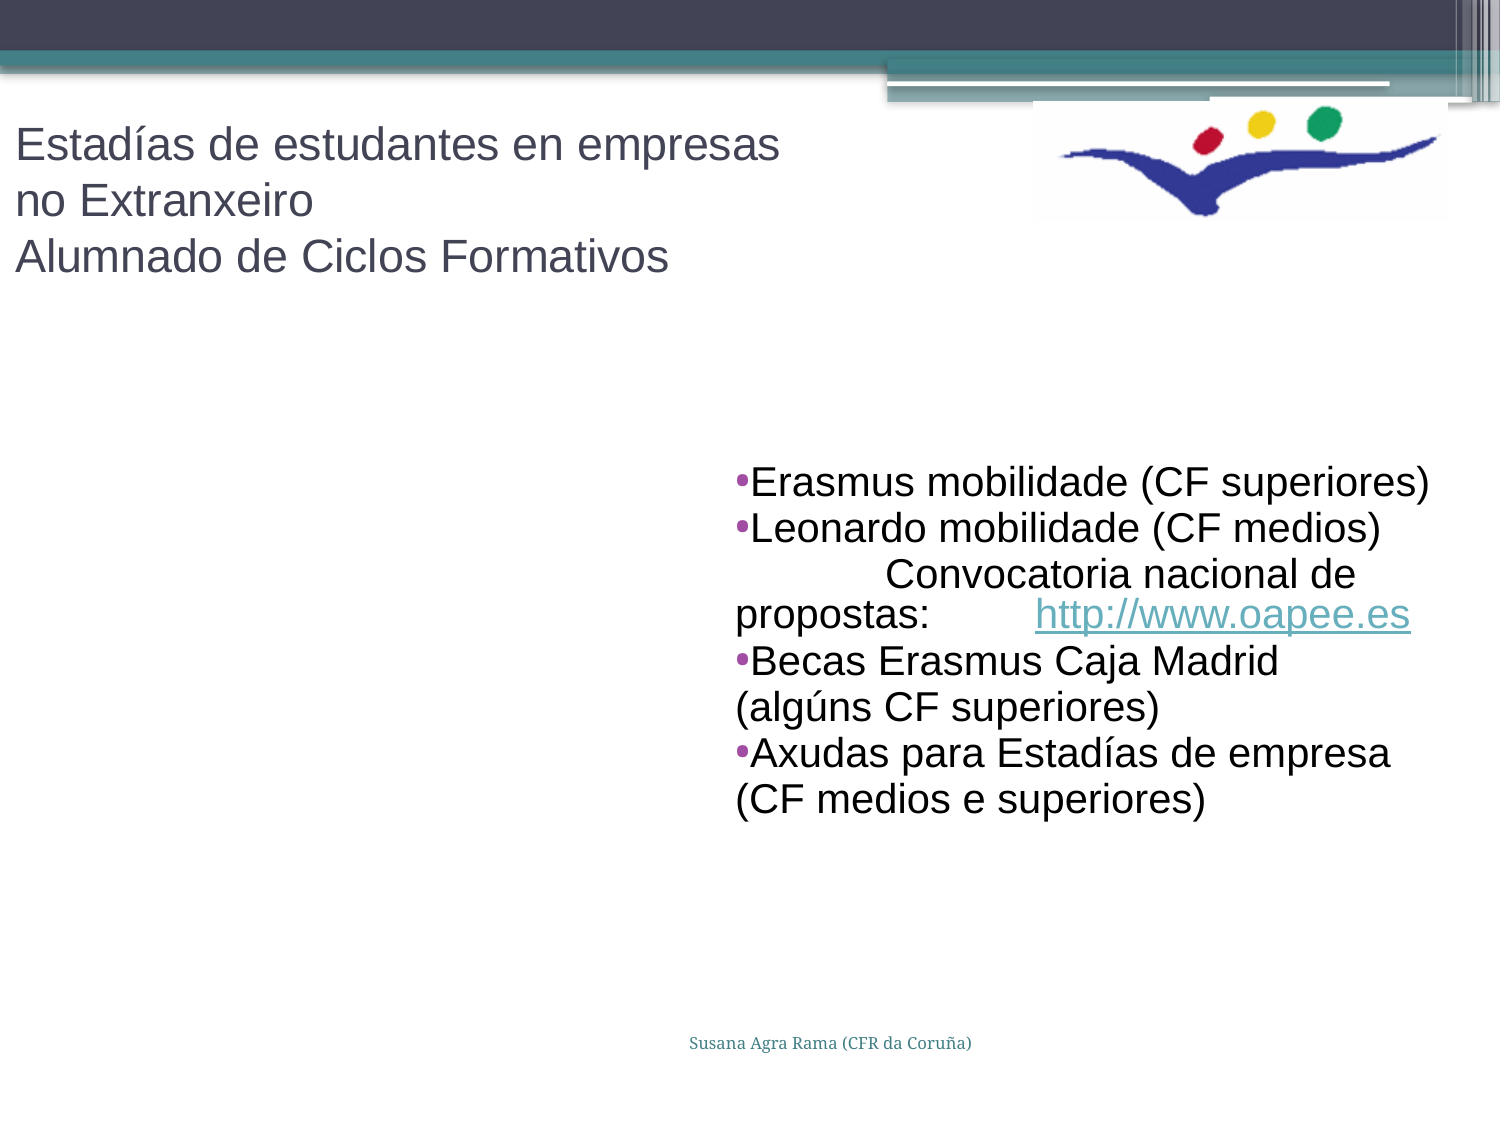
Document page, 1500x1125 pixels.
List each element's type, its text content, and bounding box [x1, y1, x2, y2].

subtitle Erasmus mobilidade (CF superiores) Leonardo mobilidade (CF medios) Convocatoria nacional de propostas: http://www.oapee.es Becas Erasmus Caja Madrid (algúns CF superiores) Axudas para Estadías de empresa (CF medios e superiores) [720, 456, 1500, 765]
title Estadías de estudantes en empresas no Extranxeiro Alumnado de Ciclos Formativos [0, 42, 922, 346]
picture [1033, 101, 1448, 221]
footer Susana Agra Rama (CFR da Coruña) [512, 1025, 988, 1100]
